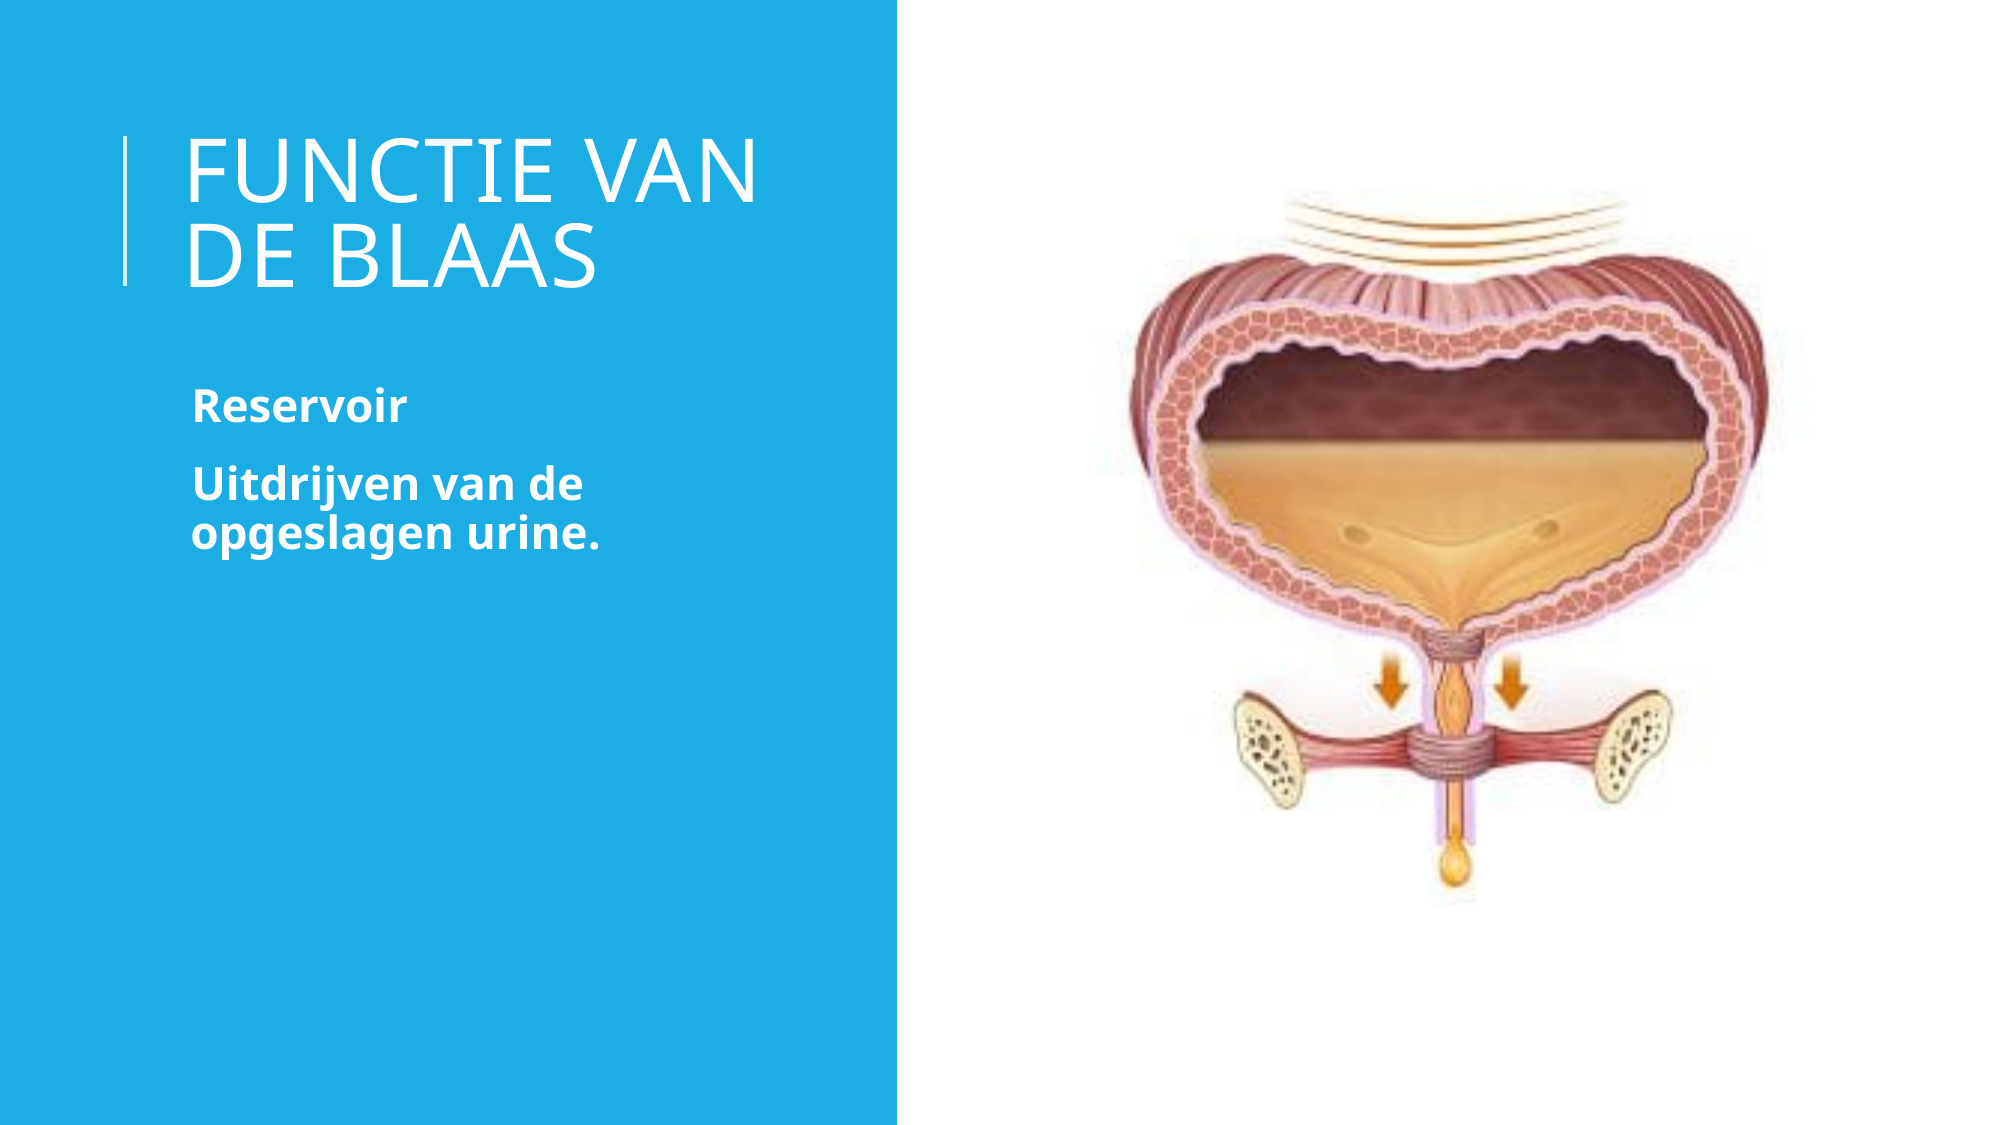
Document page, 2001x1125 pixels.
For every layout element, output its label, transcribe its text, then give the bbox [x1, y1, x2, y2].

text_box [0, 0, 898, 1125]
list Reservoir Uitdrijven van de opgeslagen urine. [168, 375, 790, 1020]
title Functie van de blaas [168, 96, 788, 342]
picture [999, 189, 1896, 936]
